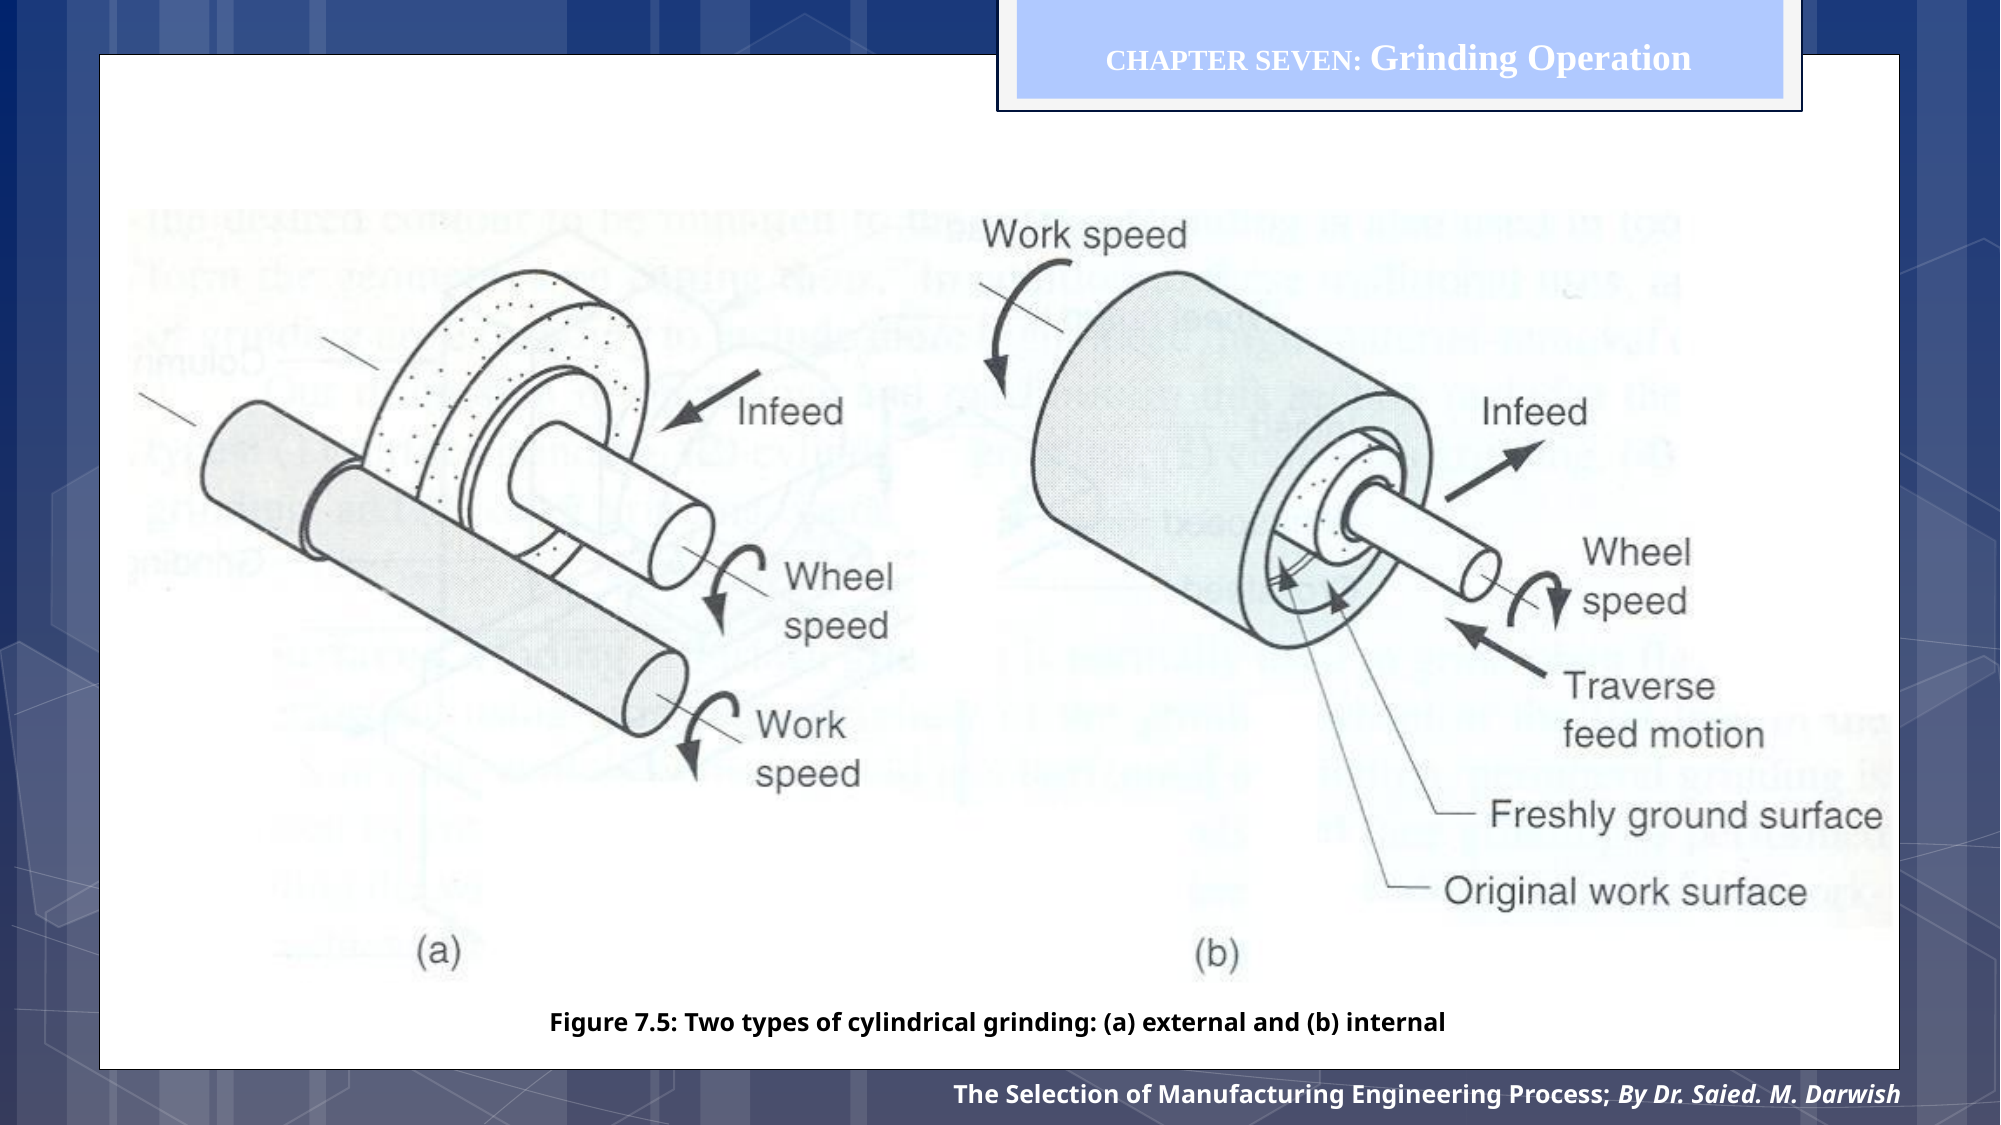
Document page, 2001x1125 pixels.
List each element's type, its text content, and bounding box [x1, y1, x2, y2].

text_box CHAPTER SEVEN: Grinding Operation [940, 0, 1858, 86]
text_box Figure 7.5: Two types of cylindrical grinding: (a) external and (b) internal [189, 999, 1808, 1045]
picture [127, 208, 1894, 984]
